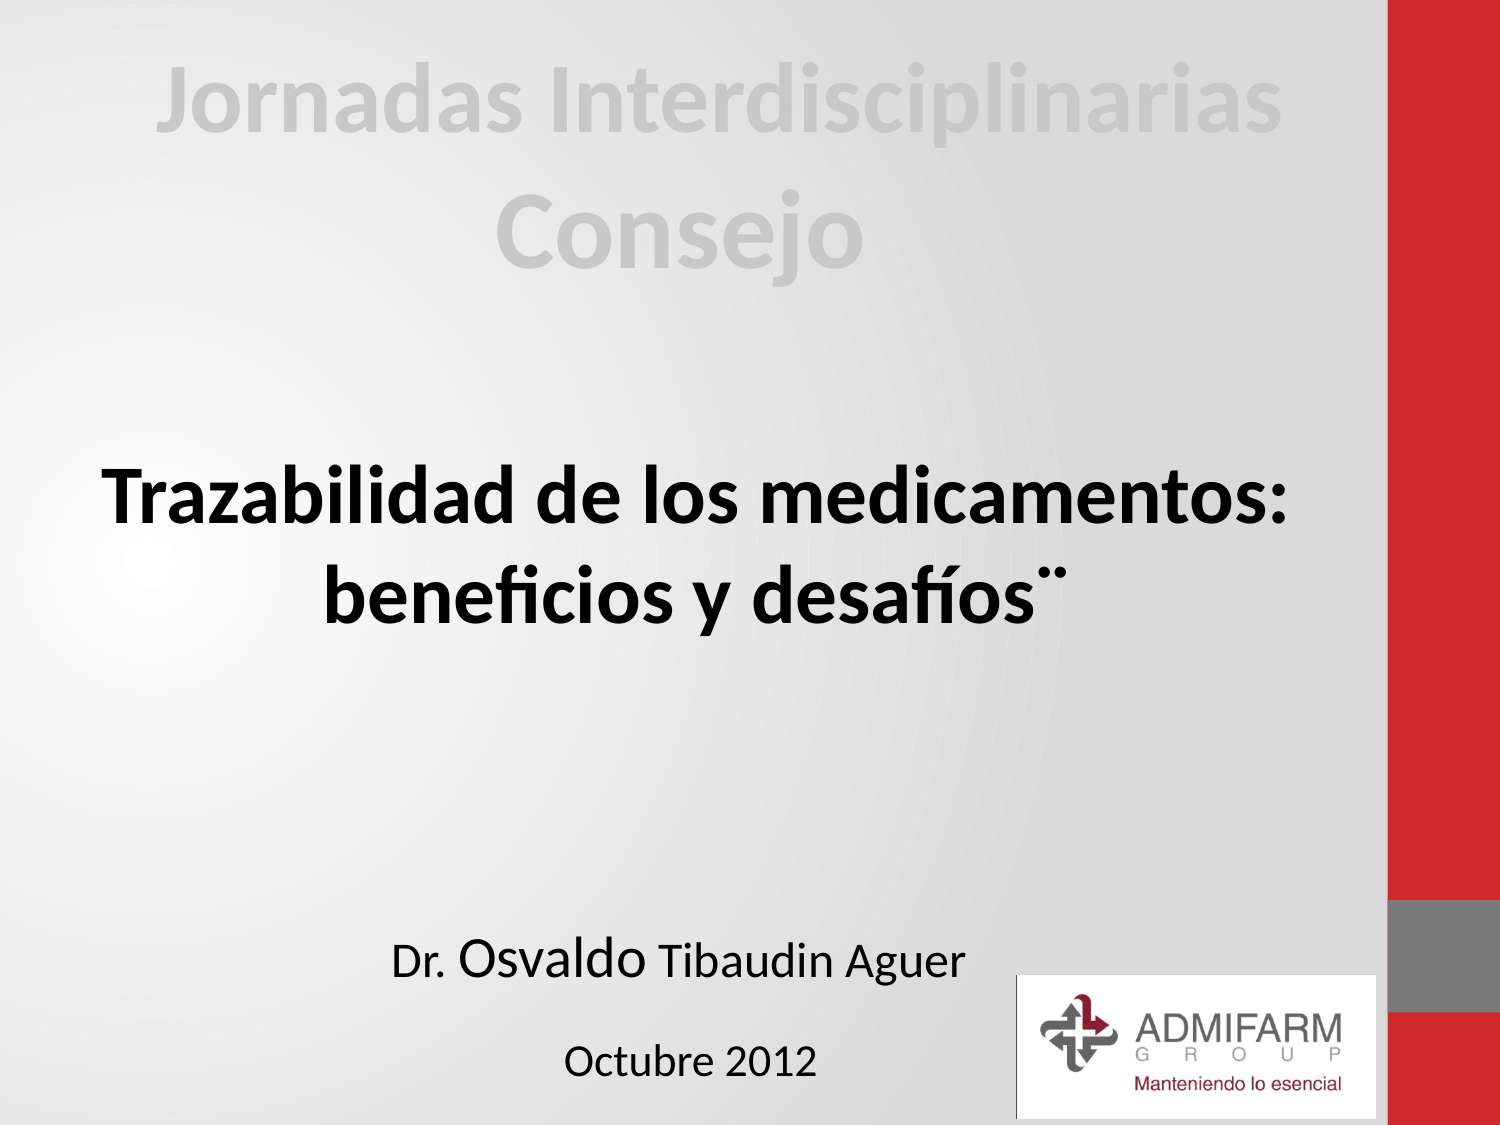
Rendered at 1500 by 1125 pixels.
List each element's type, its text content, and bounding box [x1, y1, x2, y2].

text_box Consejo [479, 148, 882, 299]
text_box Trazabilidad de los medicamentos: beneficios y desafíos¨ [29, 432, 1365, 648]
picture [1015, 975, 1377, 1120]
text_box Dr. Osvaldo Tibaudin Aguer [348, 911, 1010, 997]
text_box Octubre 2012 [395, 1023, 987, 1094]
text_box Jornadas Interdisciplinarias [29, 24, 1412, 160]
